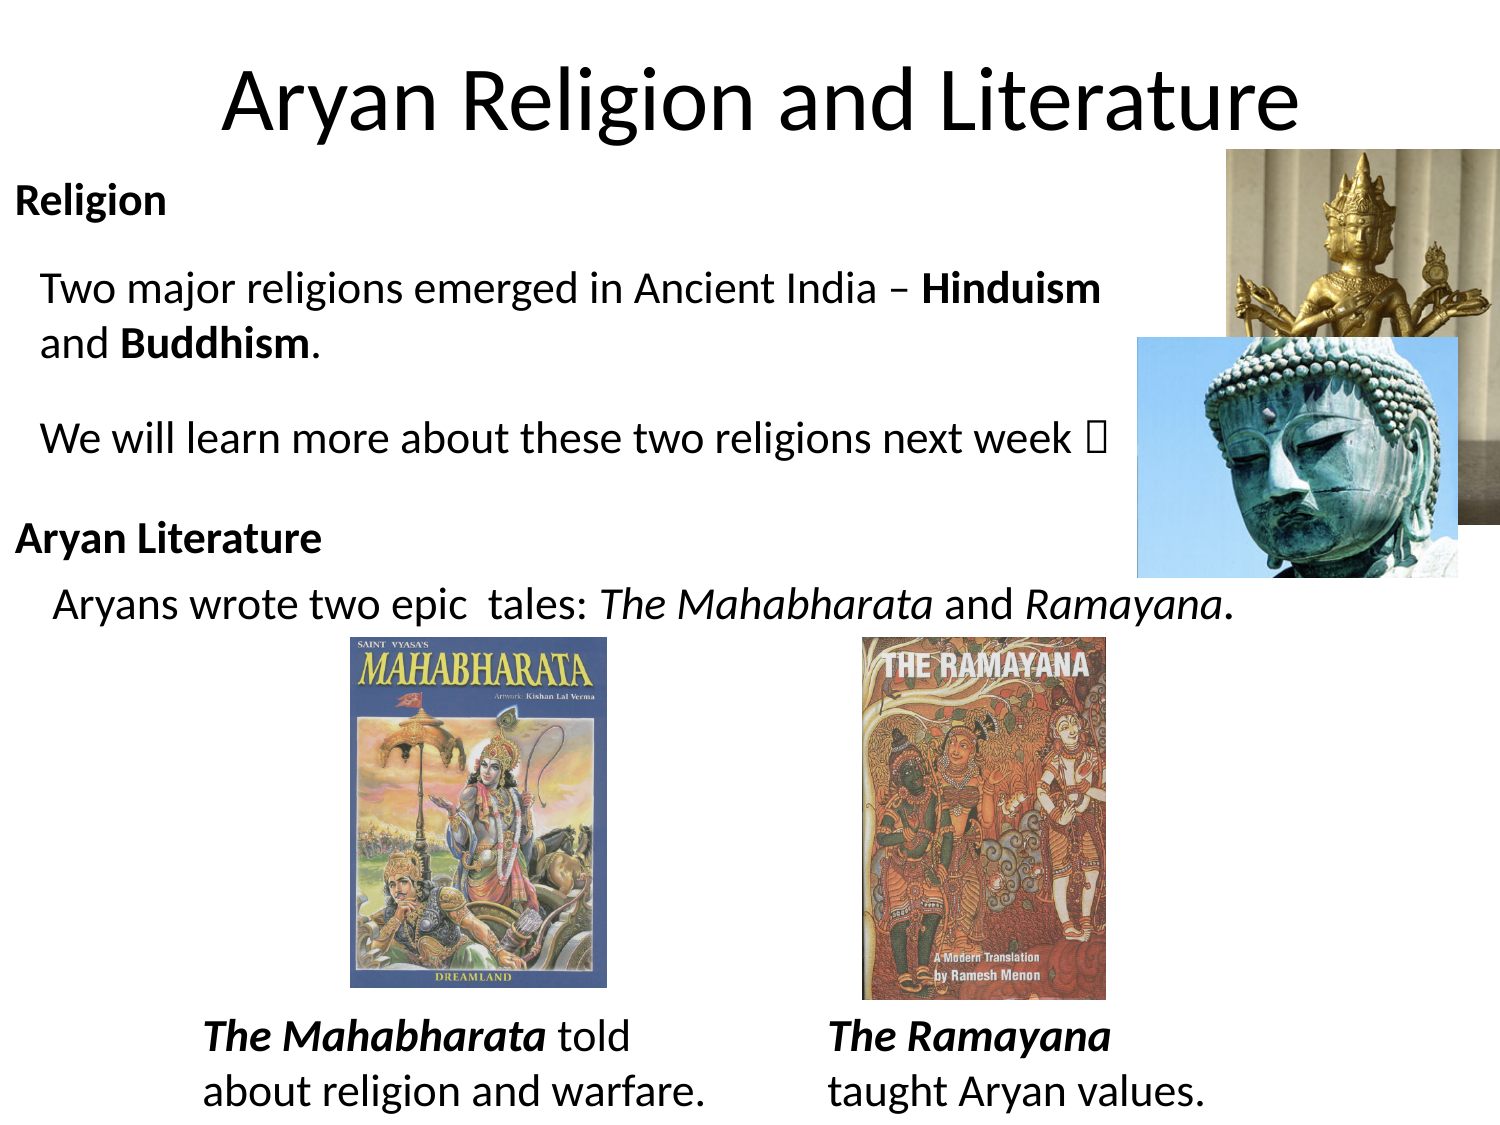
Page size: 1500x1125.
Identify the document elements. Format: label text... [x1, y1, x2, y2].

text_box We will learn more about these two religions next week  [24, 399, 1132, 470]
text_box The Ramayana taught Aryan values. [812, 998, 1225, 1124]
text_box Religion [0, 162, 338, 233]
picture [349, 637, 607, 988]
picture [862, 637, 1106, 1001]
text_box Two major religions emerged in Ancient India – Hinduism and Buddhism. [24, 249, 1150, 375]
text_box Aryan Literature [0, 500, 538, 570]
title Aryan Religion and Literature [87, 0, 1438, 188]
text_box The Mahabharata told about religion and warfare. [187, 998, 750, 1124]
text_box Aryans wrote two epic tales: The Mahabharata and Ramayana. [37, 562, 1438, 638]
picture [1137, 149, 1500, 579]
